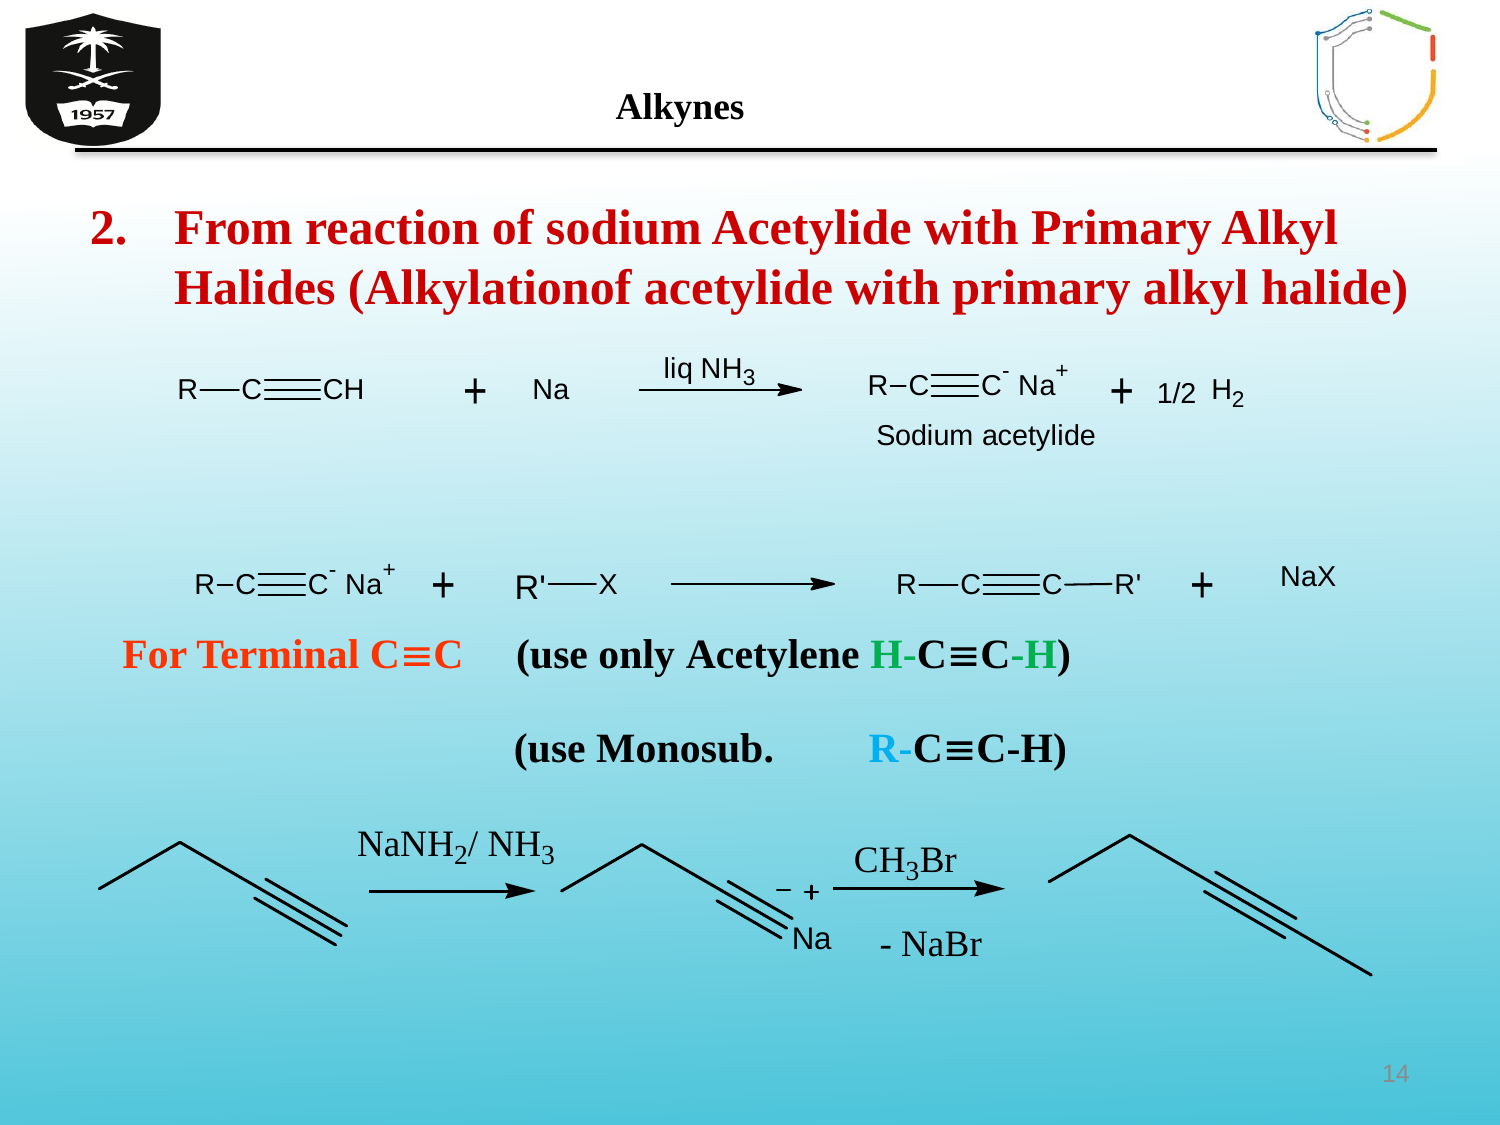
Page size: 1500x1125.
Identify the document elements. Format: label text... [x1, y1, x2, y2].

text_box From reaction of sodium Acetylide with Primary Alkyl Halides (Alkylationof acetylide with primary alkyl halide) [74, 187, 1438, 323]
slide_number 14 [1074, 1042, 1425, 1103]
text_box For Terminal CC (use only Acetylene H-CC-H) [107, 619, 1375, 685]
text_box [94, 827, 1376, 980]
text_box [176, 349, 1336, 626]
picture [1287, 0, 1463, 165]
text_box (use Monosub. R-CC-H) [99, 713, 1288, 779]
picture [24, 12, 163, 151]
text_box Alkynes [600, 74, 760, 135]
